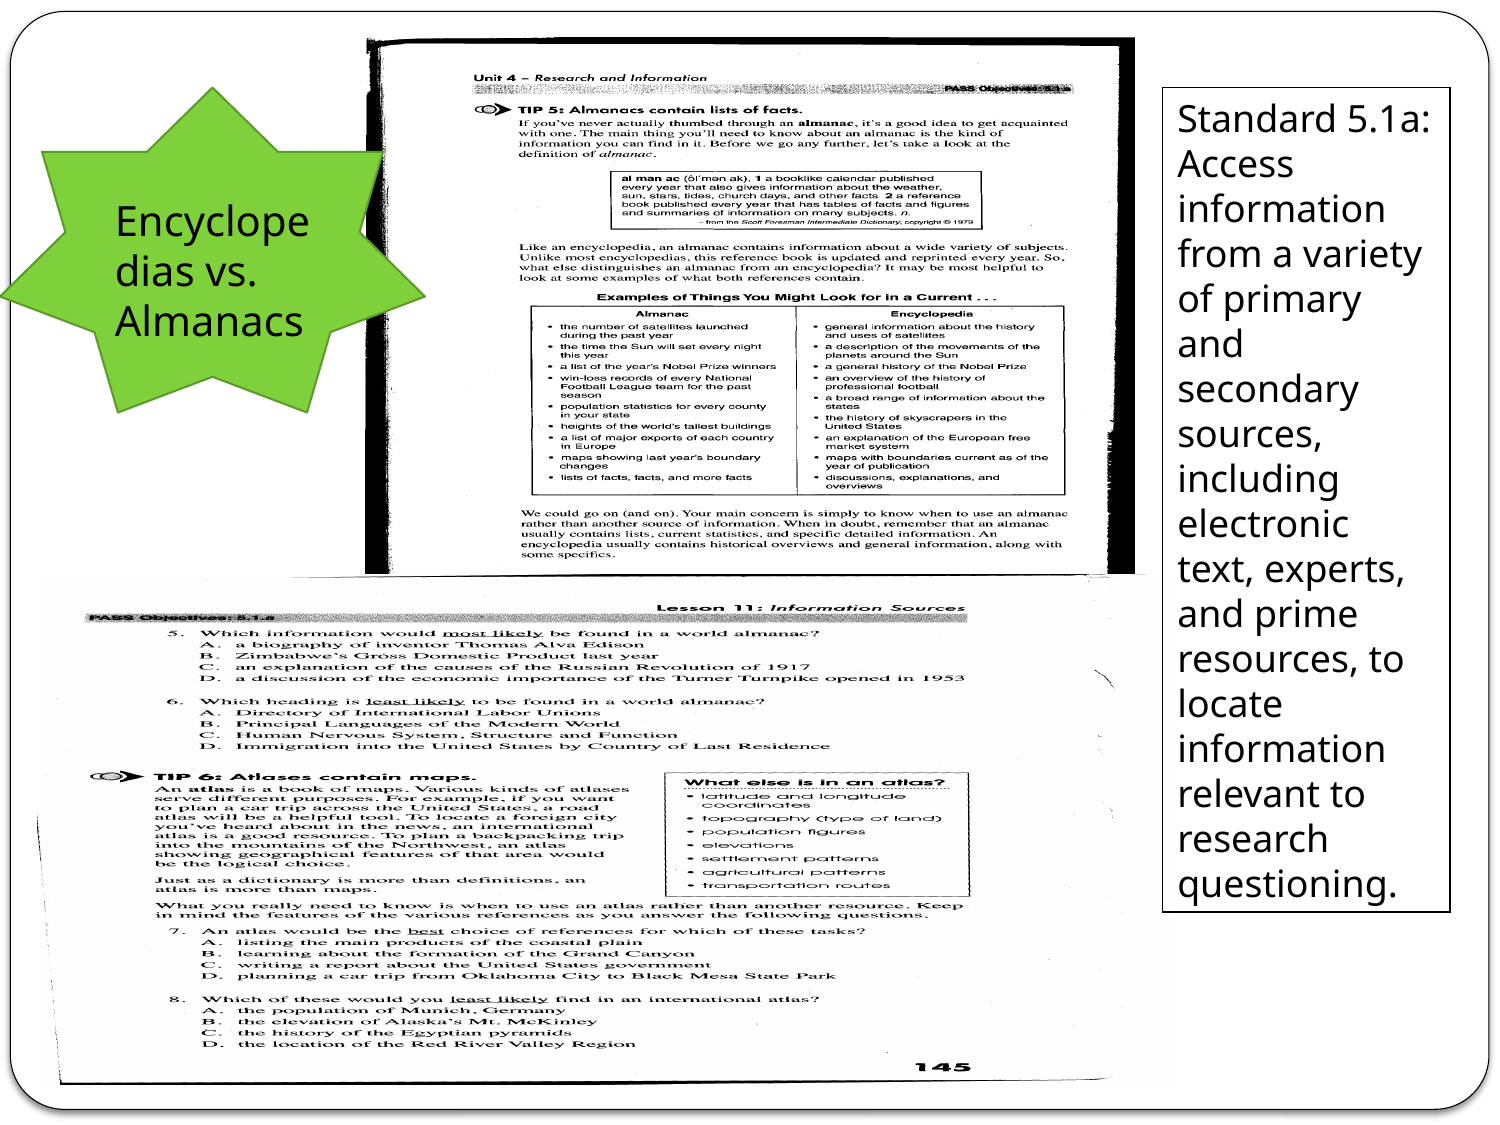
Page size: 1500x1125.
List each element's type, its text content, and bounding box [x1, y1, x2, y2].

text_box [0, 86, 356, 352]
text_box Standard 5.1a: Access information from a variety of primary and secondary sources, including electronic text, experts, and prime resources, to locate information relevant to research questioning. [1162, 87, 1450, 913]
text_box [99, 353, 326, 414]
text_box Encyclopedias vs. Almanacs [99, 187, 350, 353]
picture [37, 37, 1176, 1086]
